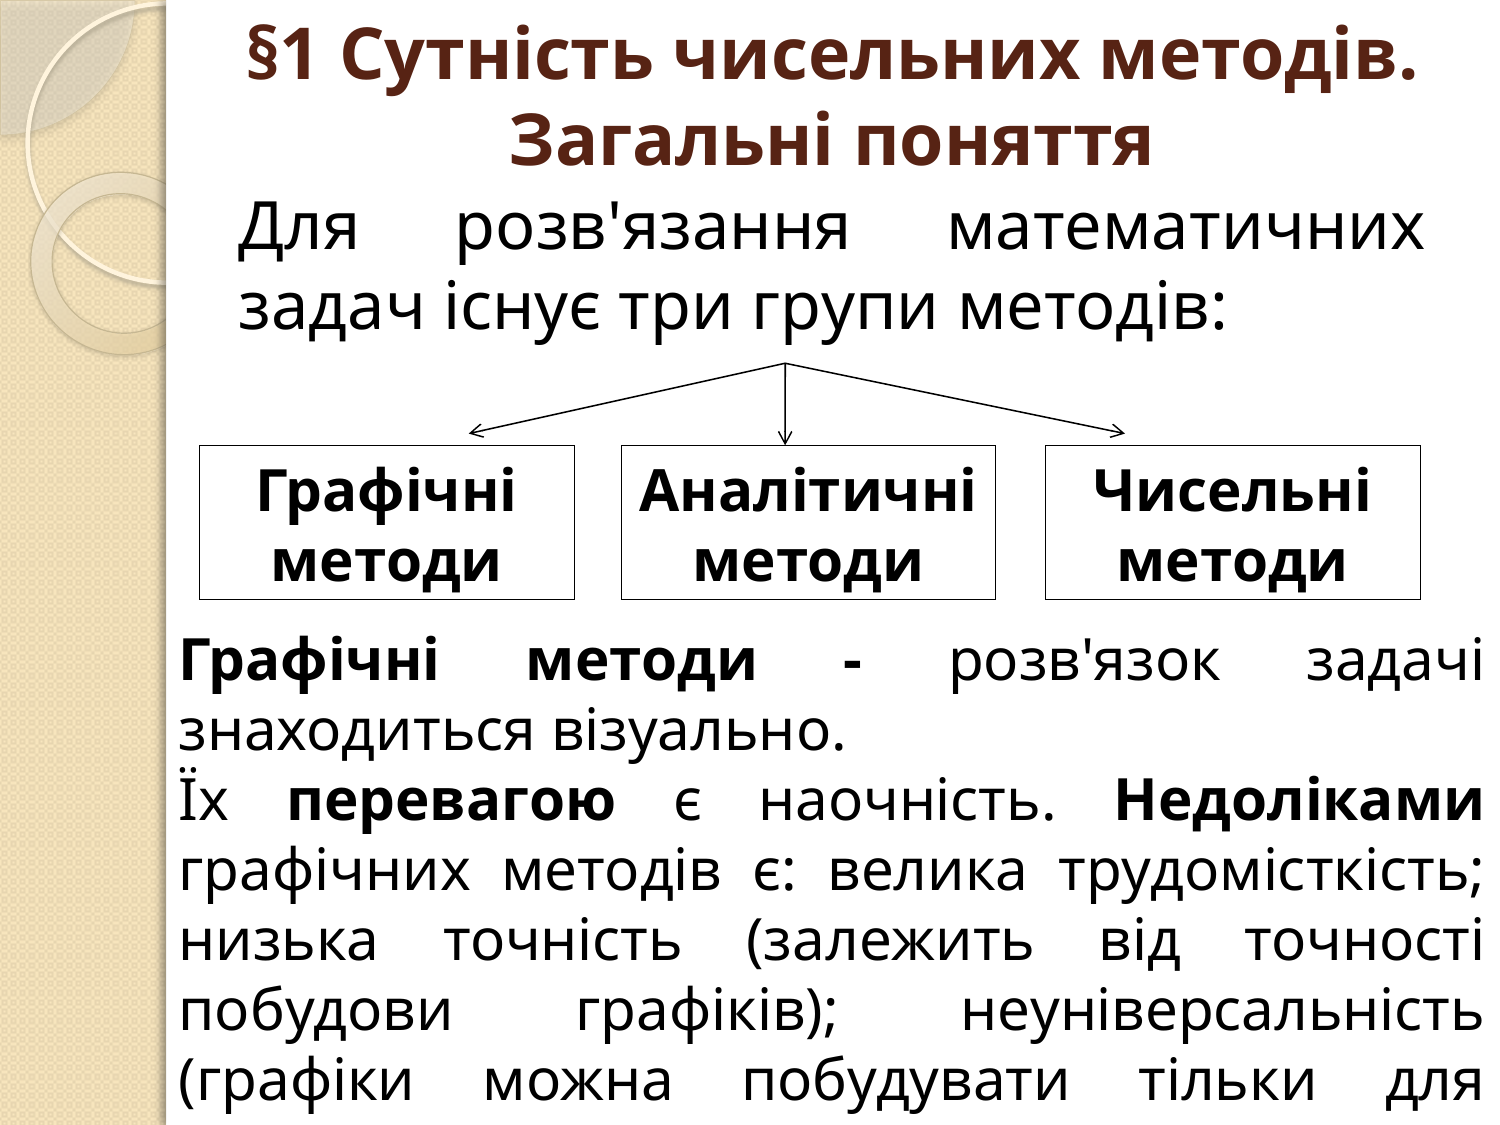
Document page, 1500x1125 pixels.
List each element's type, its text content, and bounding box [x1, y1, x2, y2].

text_box Аналітичні методи [621, 445, 996, 600]
list Для розв'язання математичних задач існує три групи методів: [164, 175, 1442, 615]
title §1 Сутність чисельних методів. Загальні поняття [164, 0, 1500, 188]
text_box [784, 363, 1126, 434]
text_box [468, 363, 780, 434]
text_box Чисельні методи [1045, 445, 1421, 600]
text_box Графічні методи [199, 445, 575, 600]
text_box Графічні методи - розв'язок задачі знаходиться візуально. Їх перевагою є наочність. Недоліками графічних методів є: велика трудомісткість; низька точність (залежить від точності побудови графіків); неуніверсальність (графіки можна побудувати тільки для невеликої розмірності та ін.). [163, 615, 1500, 1125]
